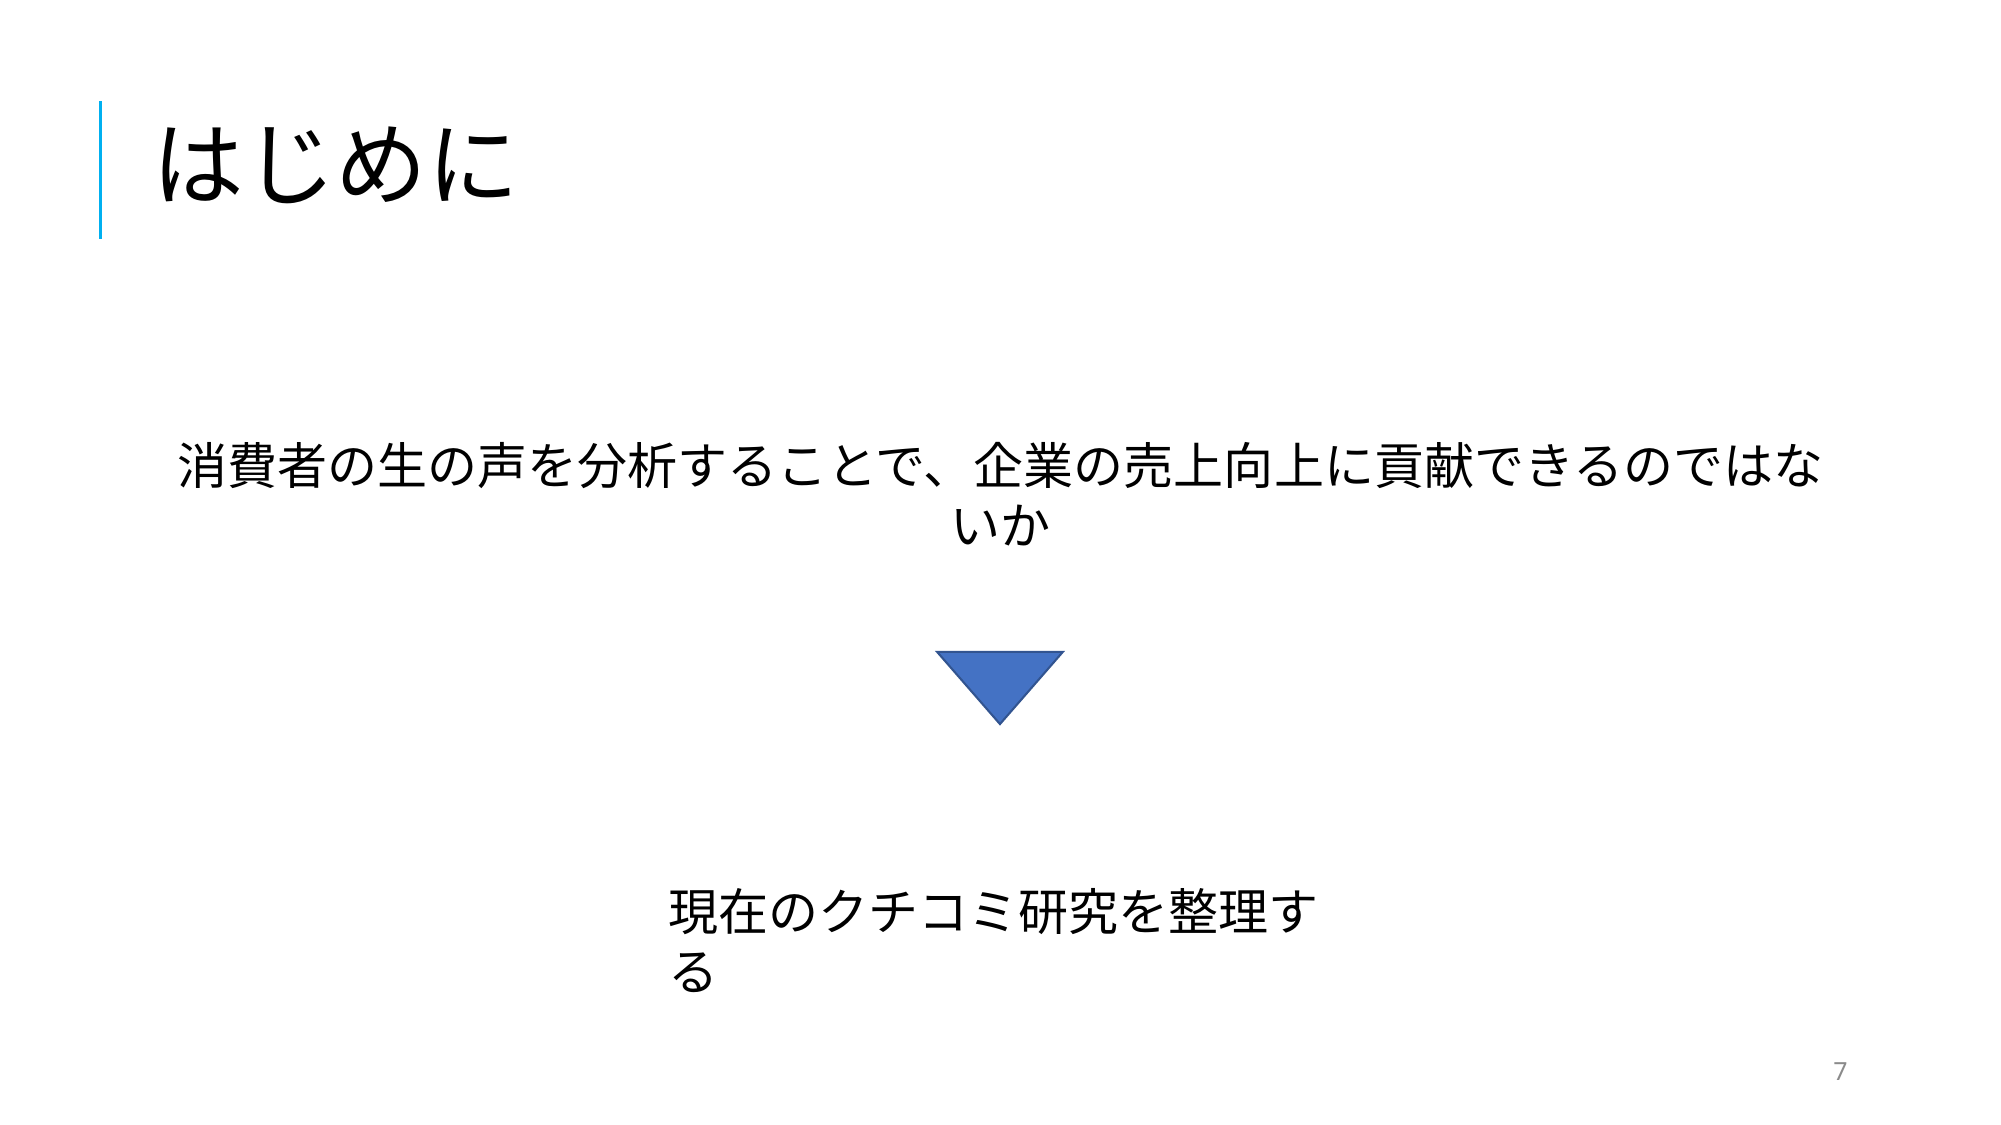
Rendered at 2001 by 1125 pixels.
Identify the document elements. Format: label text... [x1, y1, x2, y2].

text_box [934, 650, 1066, 726]
text_box 現在のクチコミ研究を整理する [653, 872, 1347, 1008]
text_box 消費者の生の声を分析することで、企業の売上向上に貢献できるのではないか [154, 426, 1846, 562]
title はじめに [137, 59, 1863, 278]
slide_number 7 [1412, 1042, 1863, 1103]
